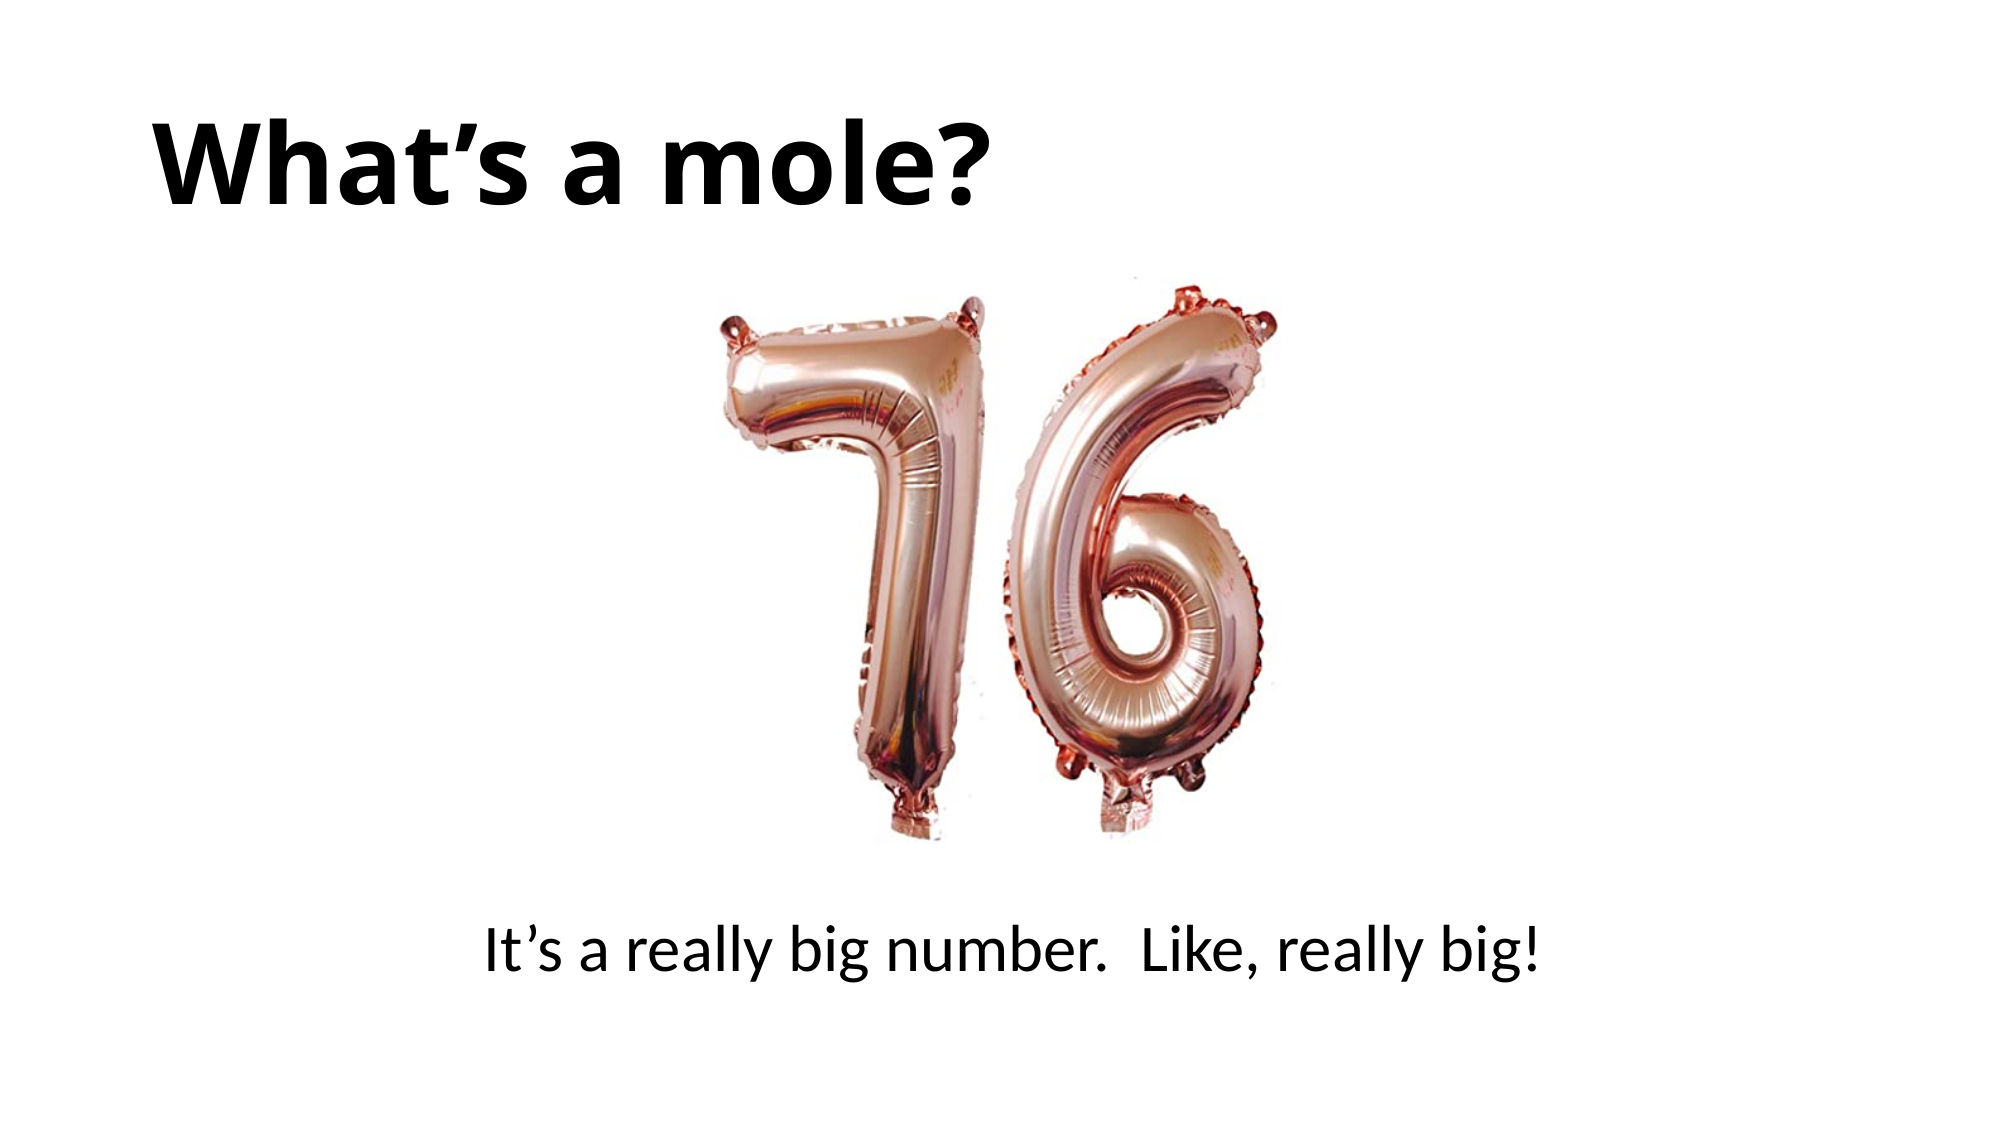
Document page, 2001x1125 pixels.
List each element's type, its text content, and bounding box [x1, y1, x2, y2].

title What’s a mole? [137, 59, 1863, 278]
text_box It’s a really big number. Like, really big! [468, 897, 1570, 993]
picture [716, 277, 1284, 845]
